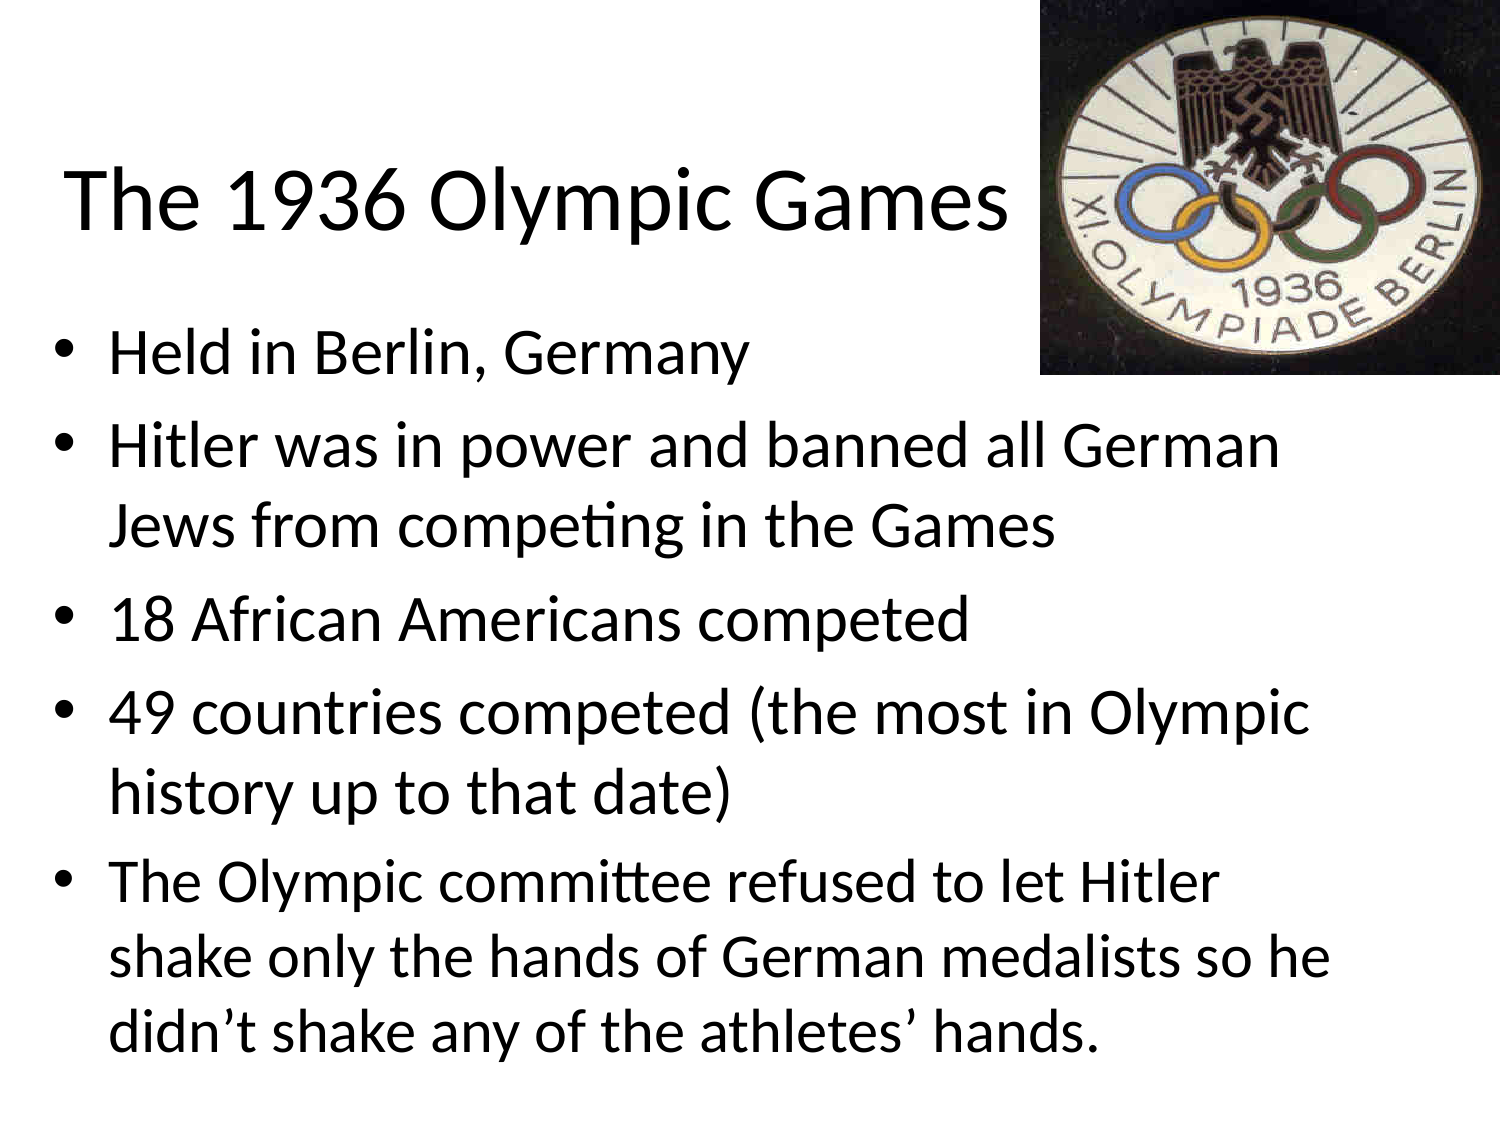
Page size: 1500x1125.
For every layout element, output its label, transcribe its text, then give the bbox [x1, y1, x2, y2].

list Held in Berlin, Germany Hitler was in power and banned all German Jews from competing in the Games 18 African Americans competed 49 countries competed (the most in Olympic history up to that date) The Olympic committee refused to let Hitler shake only the hands of German medalists so he didn’t shake any of the athletes’ hands. [37, 299, 1388, 1125]
title The 1936 Olympic Games [0, 99, 1035, 288]
picture [1040, 0, 1500, 376]
